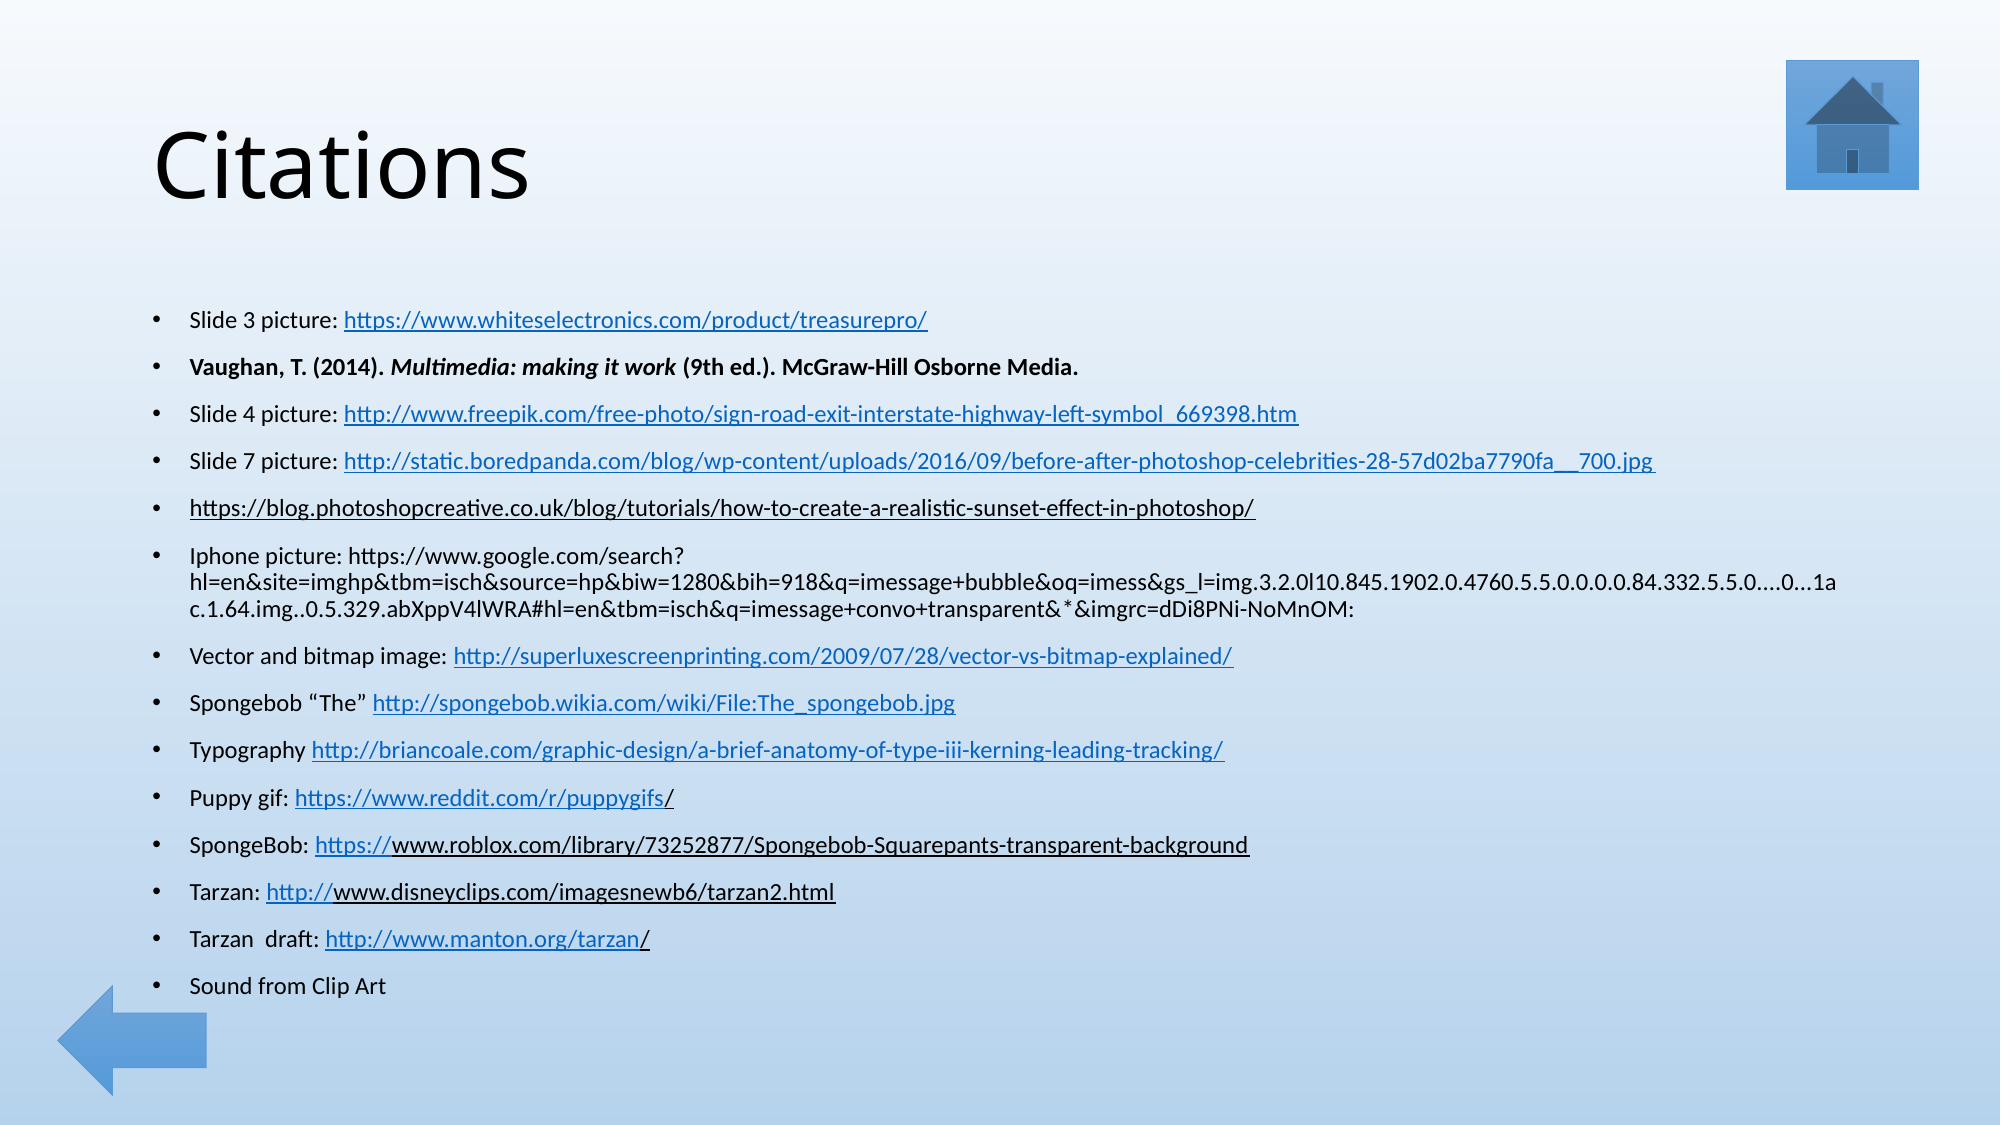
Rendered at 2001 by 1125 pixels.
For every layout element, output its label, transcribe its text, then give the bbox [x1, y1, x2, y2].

text_box [1786, 60, 1919, 190]
title Citations [137, 59, 1863, 278]
list Slide 3 picture: https://www.whiteselectronics.com/product/treasurepro/ Vaughan, T. (2014). Multimedia: making it work (9th ed.). McGraw-Hill Osborne Media. Slide 4 picture: http://www.freepik.com/free-photo/sign-road-exit-interstate-highway-left-symbol_669398.htm Slide 7 picture: http://static.boredpanda.com/blog/wp-content/uploads/2016/09/before-after-photoshop-celebrities-28-57d02ba7790fa__700.jpg https://blog.photoshopcreative.co.uk/blog/tutorials/how-to-create-a-realistic-sunset-effect-in-photoshop/ Iphone picture: https://www.google.com/search?hl=en&site=imghp&tbm=isch&source=hp&biw=1280&bih=918&q=imessage+bubble&oq=imess&gs_l=img.3.2.0l10.845.1902.0.4760.5.5.0.0.0.0.84.332.5.5.0....0...1ac.1.64.img..0.5.329.abXppV4lWRA#hl=en&tbm=isch&q=imessage+convo+transparent&*&imgrc=dDi8PNi-NoMnOM: Vector and bitmap image: http://superluxescreenprinting.com/2009/07/28/vector-vs-bitmap-explained/ Spongebob “The” http://spongebob.wikia.com/wiki/File:The_spongebob.jpg Typography http://briancoale.com/graphic-design/a-brief-anatomy-of-type-iii-kerning-leading-tracking/ Puppy gif: https://www.reddit.com/r/puppygifs/ SpongeBob: https://www.roblox.com/library/73252877/Spongebob-Squarepants-transparent-background Tarzan: http://www.disneyclips.com/imagesnewb6/tarzan2.html Tarzan draft: http://www.manton.org/tarzan/ Sound from Clip Art [137, 299, 1863, 1014]
text_box [57, 984, 207, 1097]
